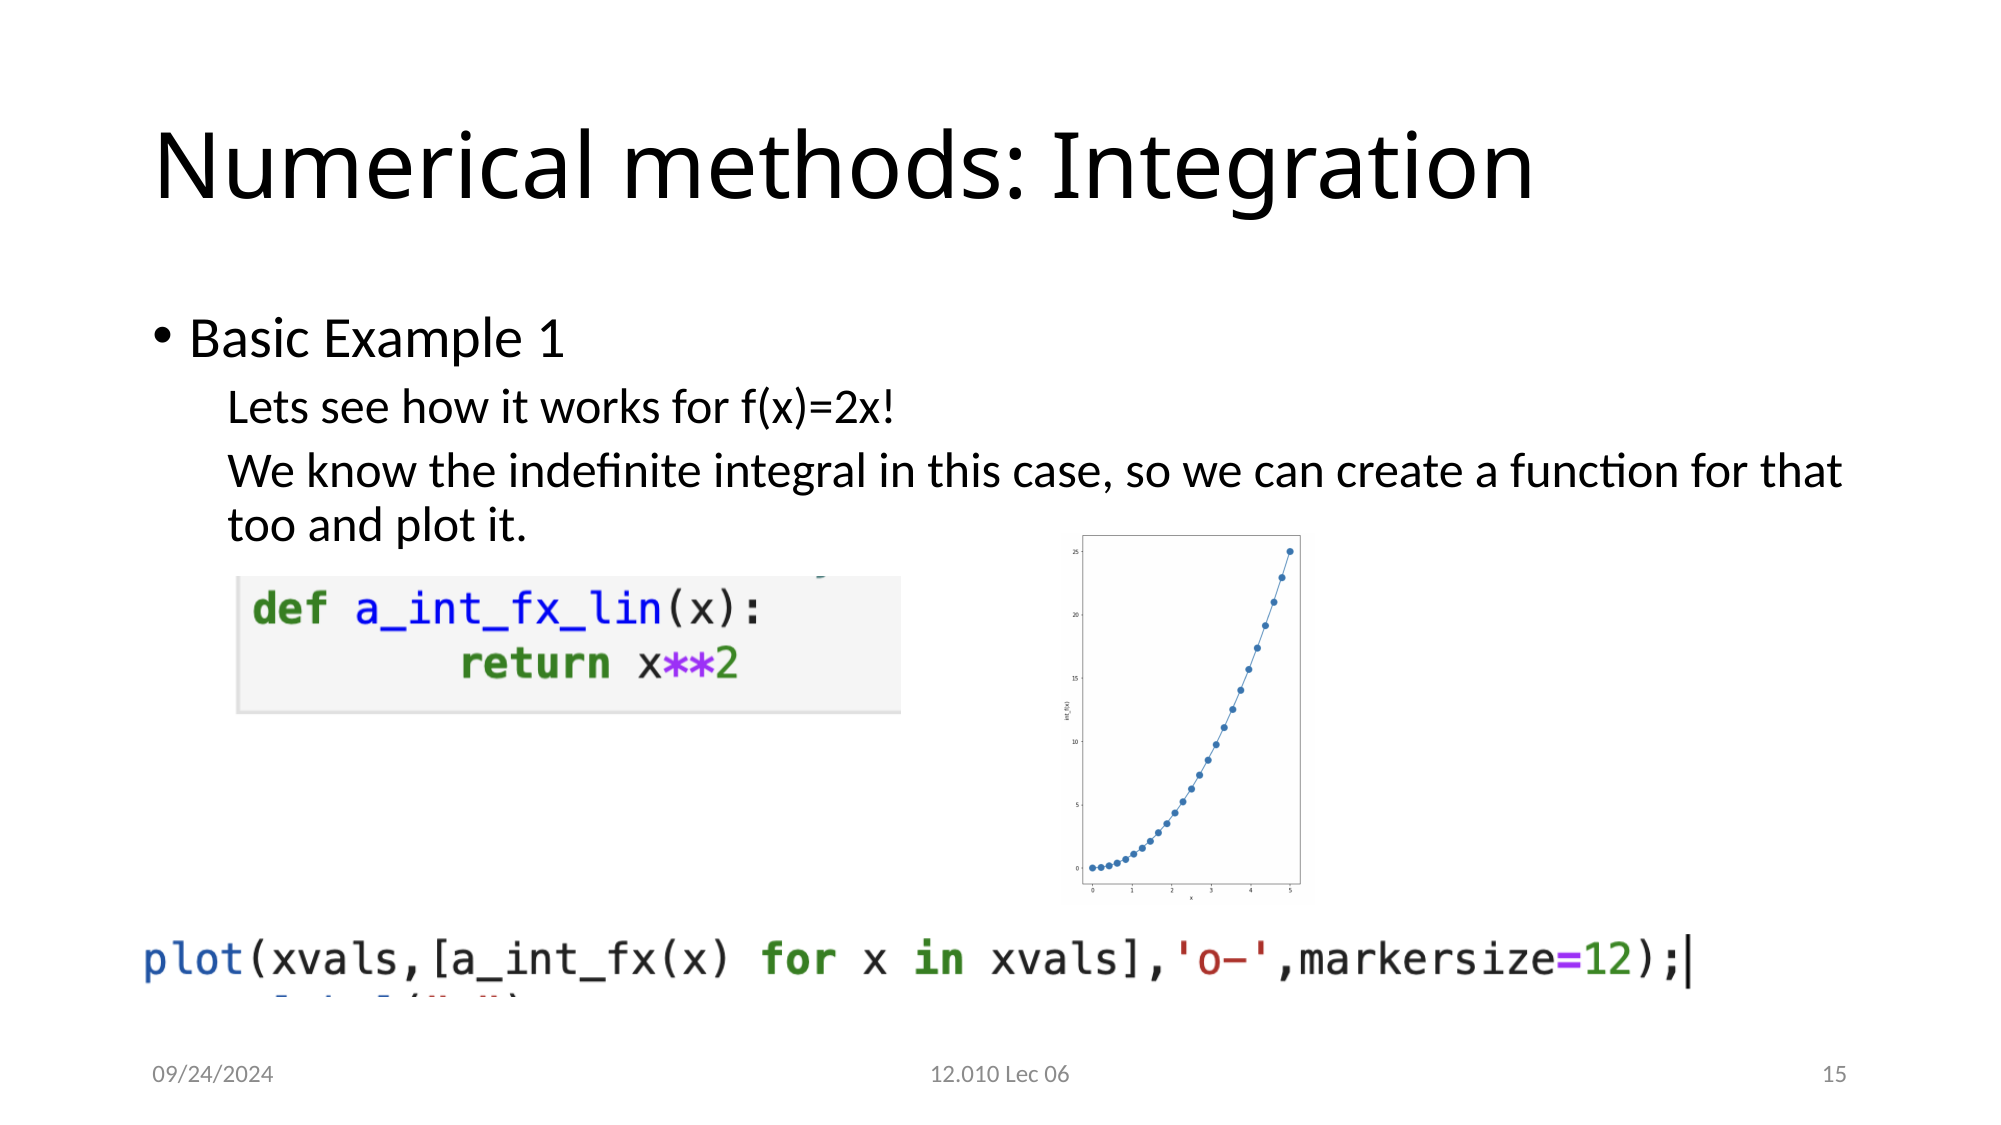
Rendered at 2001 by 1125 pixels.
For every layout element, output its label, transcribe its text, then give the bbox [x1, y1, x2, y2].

picture [148, 576, 901, 737]
picture [1061, 533, 1315, 905]
list Basic Example 1 Lets see how it works for f(x)=2x! We know the indefinite integral in this case, so we can create a function for that too and plot it. [137, 299, 1863, 1014]
slide_number 15 [1412, 1042, 1863, 1103]
footer 12.010 Lec 06 [662, 1042, 1338, 1103]
picture [137, 934, 1723, 997]
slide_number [137, 1042, 588, 1103]
title Numerical methods: Integration [137, 59, 1863, 278]
